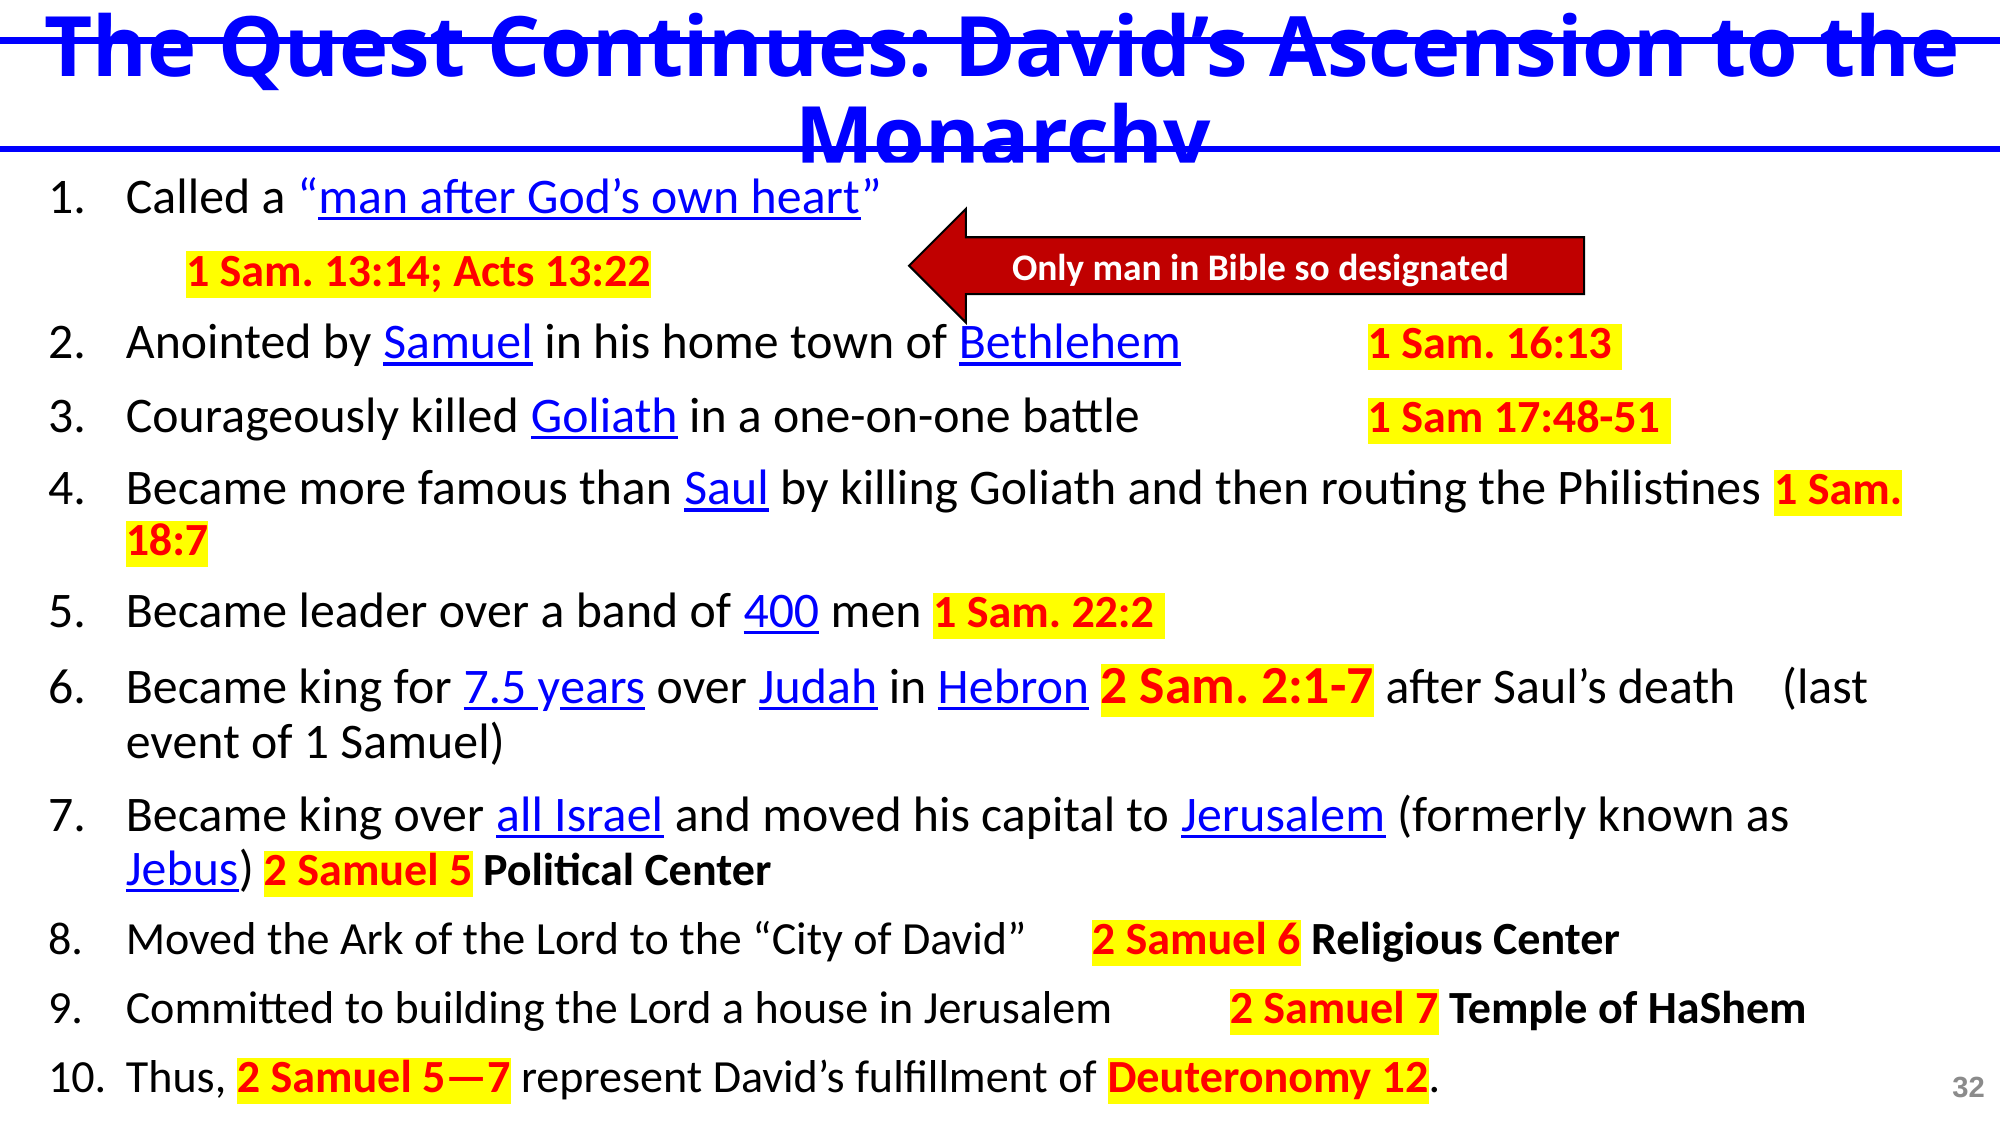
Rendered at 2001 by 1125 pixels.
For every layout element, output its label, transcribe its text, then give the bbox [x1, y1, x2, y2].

title The Quest Continues: David’s Ascension to the Monarchy [0, 40, 2000, 149]
list Called a “man after God’s own heart” 1 Sam. 13:14; Acts 13:22 Anointed by Samuel in his home town of Bethlehem 1 Sam. 16:13 Courageously killed Goliath in a one-on-one battle 1 Sam 17:48-51 Became more famous than Saul by killing Goliath and then routing the Philistines 1 Sam. 18:7 Became leader over a band of 400 men 1 Sam. 22:2 Became king for 7.5 years over Judah in Hebron 2 Sam. 2:1-7 after Saul’s death (last event of 1 Samuel) Became king over all Israel and moved his capital to Jerusalem (formerly known as Jebus) 2 Samuel 5 Political Center Moved the Ark of the Lord to the “City of David” 2 Samuel 6 Religious Center Committed to building the Lord a house in Jerusalem 2 Samuel 7 Temple of HaShem Thus, 2 Samuel 5—7 represent David’s fulfillment of Deuteronomy 12. [33, 162, 1974, 1113]
slide_number 32 [1650, 1046, 2000, 1125]
text_box Only man in Bible so designated [907, 206, 1586, 326]
